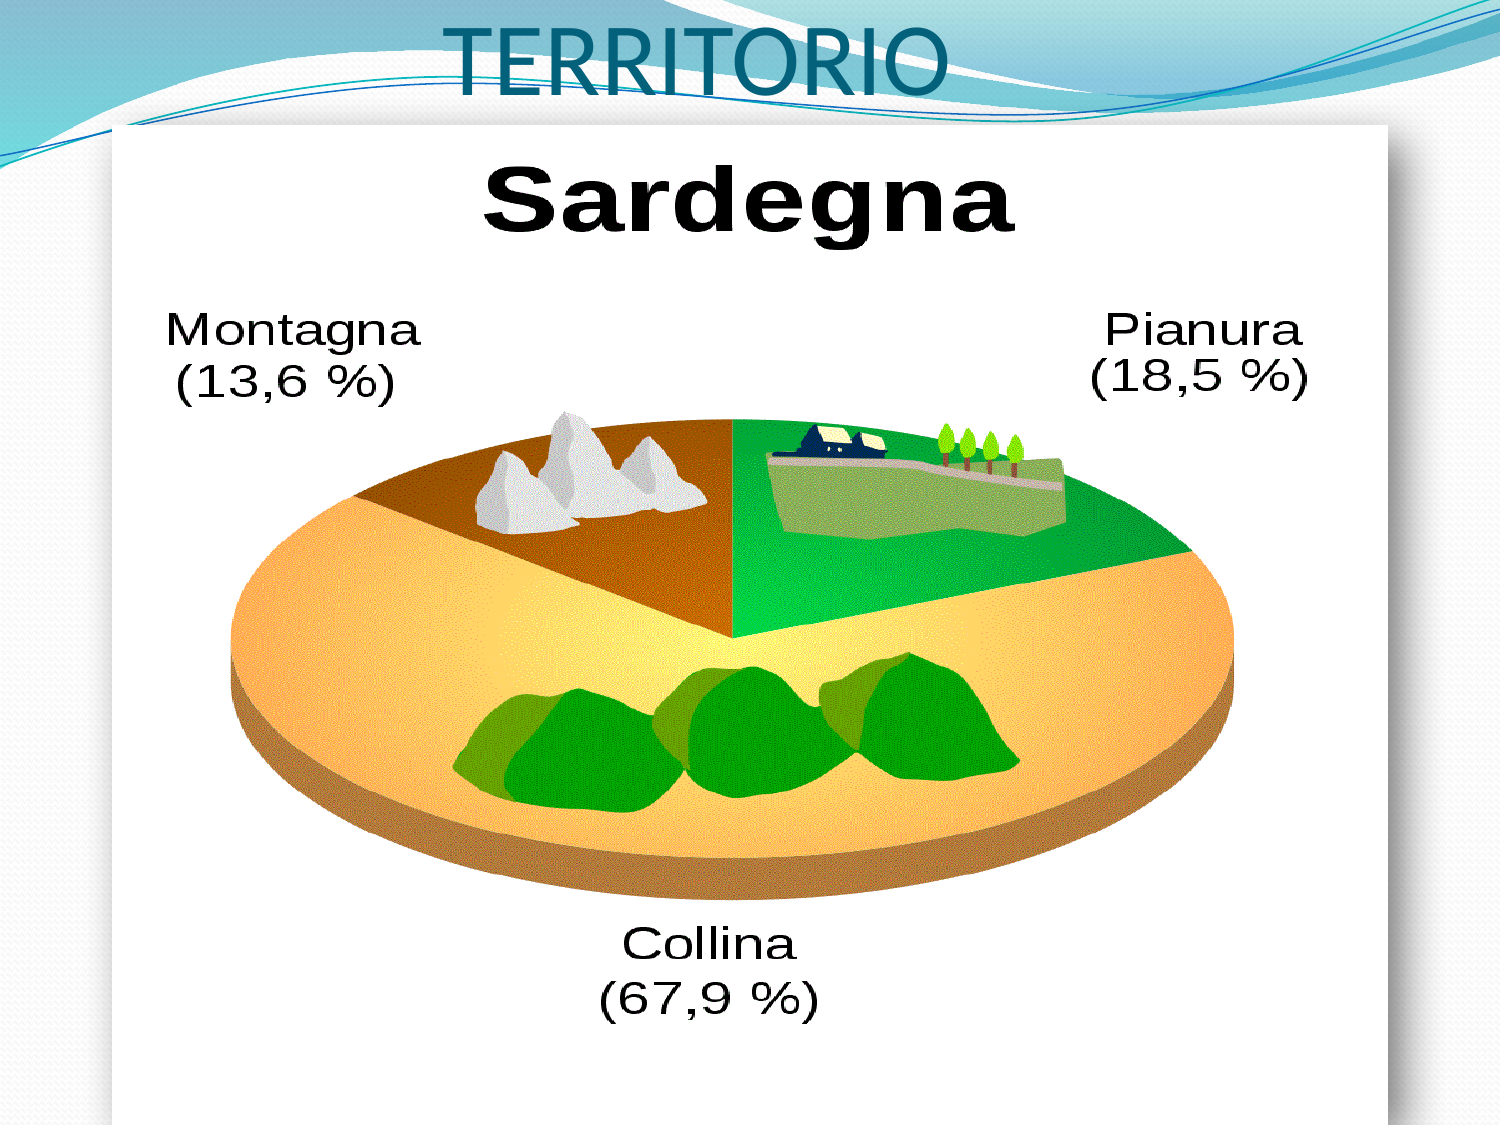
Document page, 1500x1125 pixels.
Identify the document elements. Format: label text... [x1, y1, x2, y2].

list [111, 125, 1389, 1125]
title TERRITORIO [442, 0, 987, 107]
